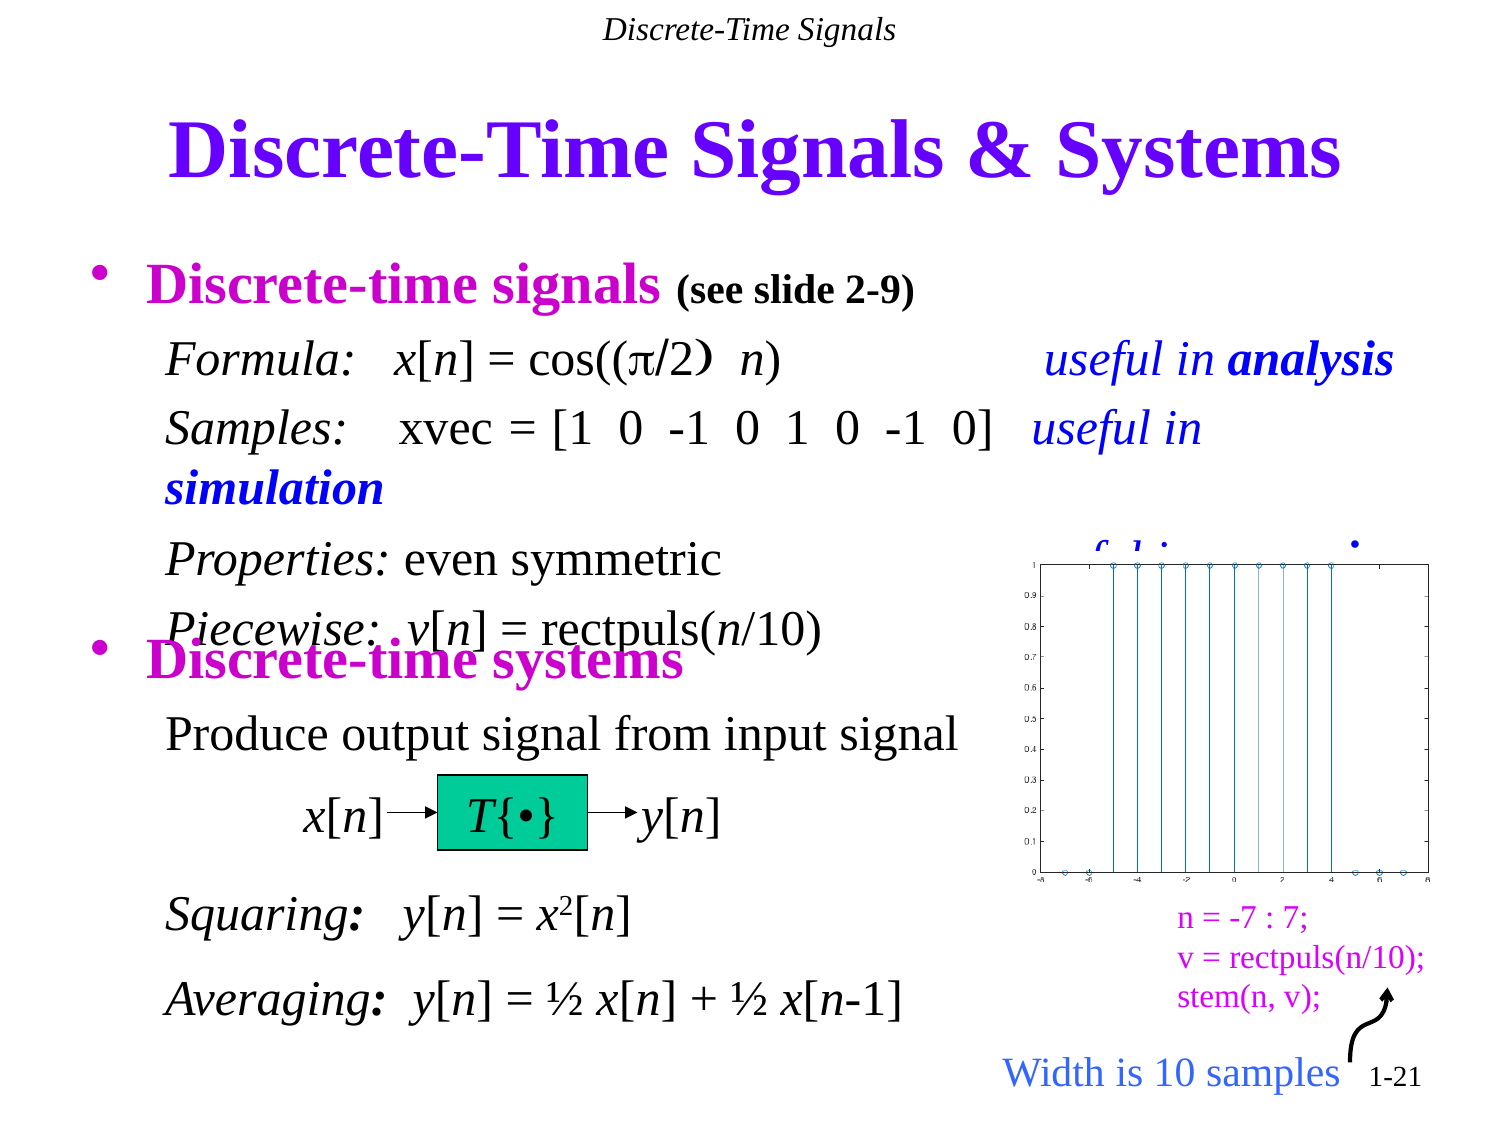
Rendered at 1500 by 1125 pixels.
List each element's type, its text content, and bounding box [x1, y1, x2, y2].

title Discrete-Time Signals & Systems [75, 55, 1438, 237]
text_box Discrete-Time Signals [0, 0, 1500, 55]
text_box Width is 10 samples [987, 1037, 1363, 1103]
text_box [1330, 1005, 1407, 1044]
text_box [299, 774, 726, 851]
text_box Discrete-time systems Produce output signal from input signal Squaring: y[n] = x2[n] Averaging: y[n] = ½ x[n] + ½ x[n-1] [75, 612, 1450, 1063]
picture [1004, 551, 1445, 883]
slide_number 1-21 [1124, 1063, 1438, 1125]
list Discrete-time signals (see slide 2-9) Formula: x[n] = cos((p/2) n) useful in analysis Samples: xvec = [1 0 -1 0 1 0 -1 0] useful in simulation Properties: even symmetric useful in reasoning Piecewise: v[n] = rectpuls(n/10) [75, 237, 1450, 612]
